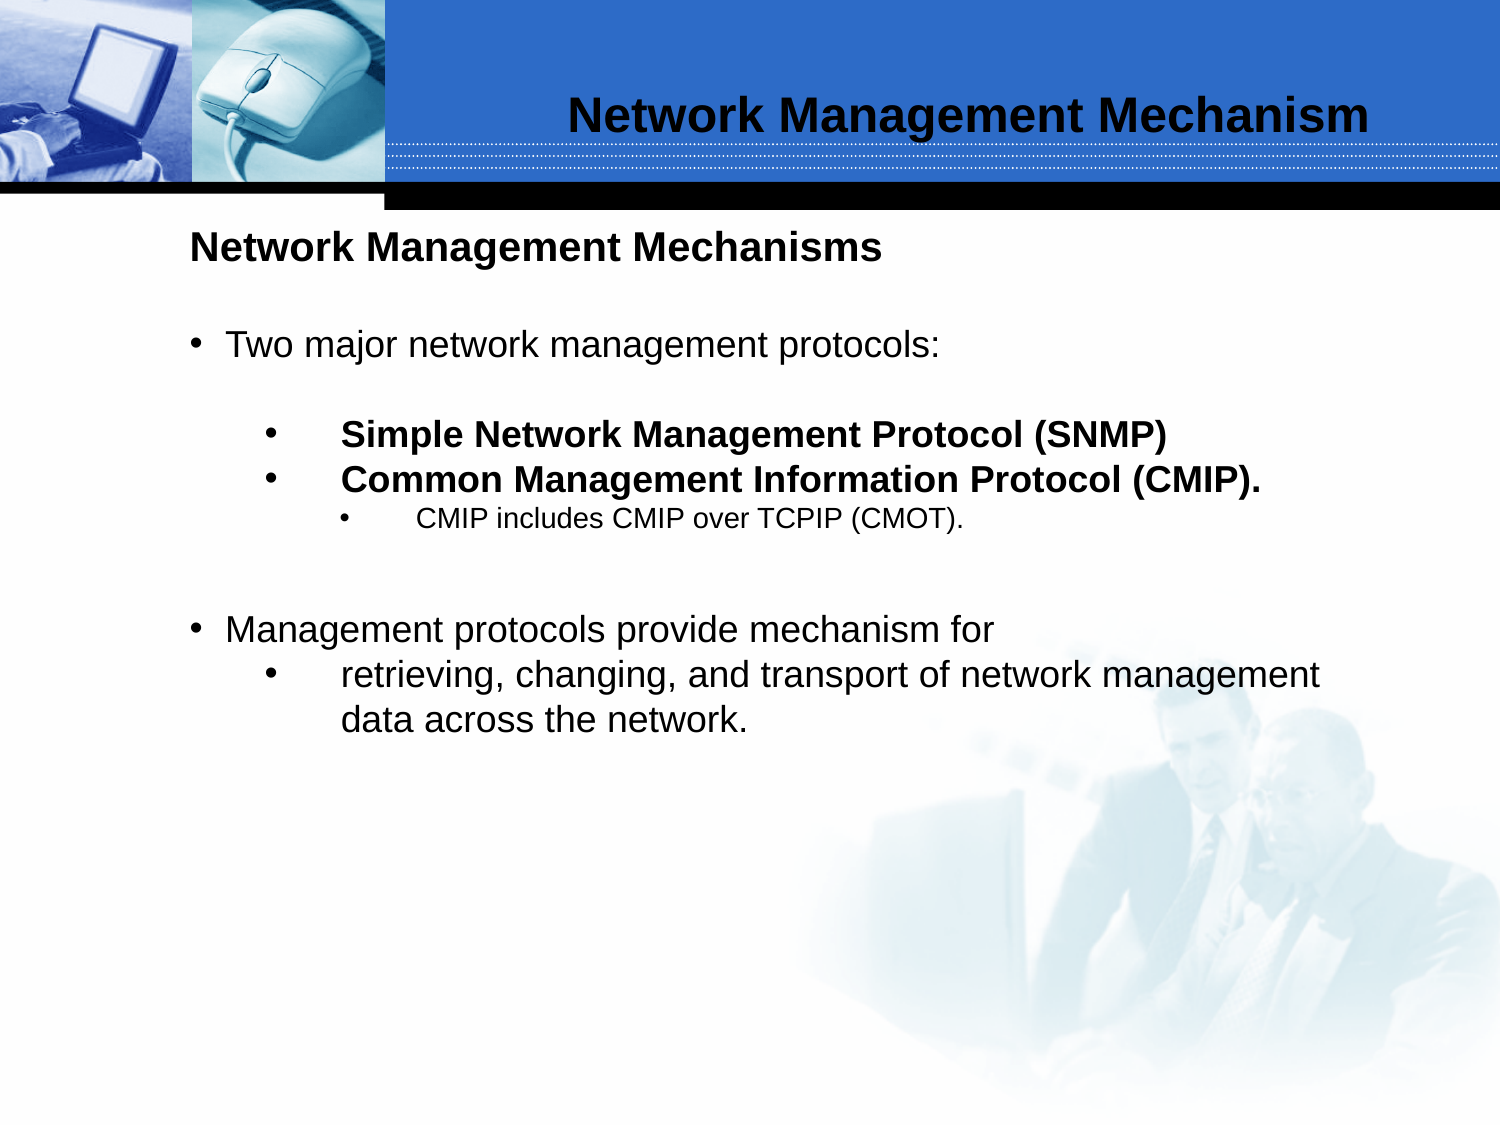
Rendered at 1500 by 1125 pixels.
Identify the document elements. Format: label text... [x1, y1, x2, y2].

picture [0, 194, 1500, 1125]
title Network Management Mechanism [337, 75, 1500, 278]
picture [0, 0, 385, 181]
text_box Network Management Mechanisms Two major network management protocols: Simple Network Management Protocol (SNMP) Common Management Information Protocol (CMIP). CMIP includes CMIP over TCPIP (CMOT). Management protocols provide mechanism for retrieving, changing, and transport of network management data across the network. [174, 212, 1375, 838]
